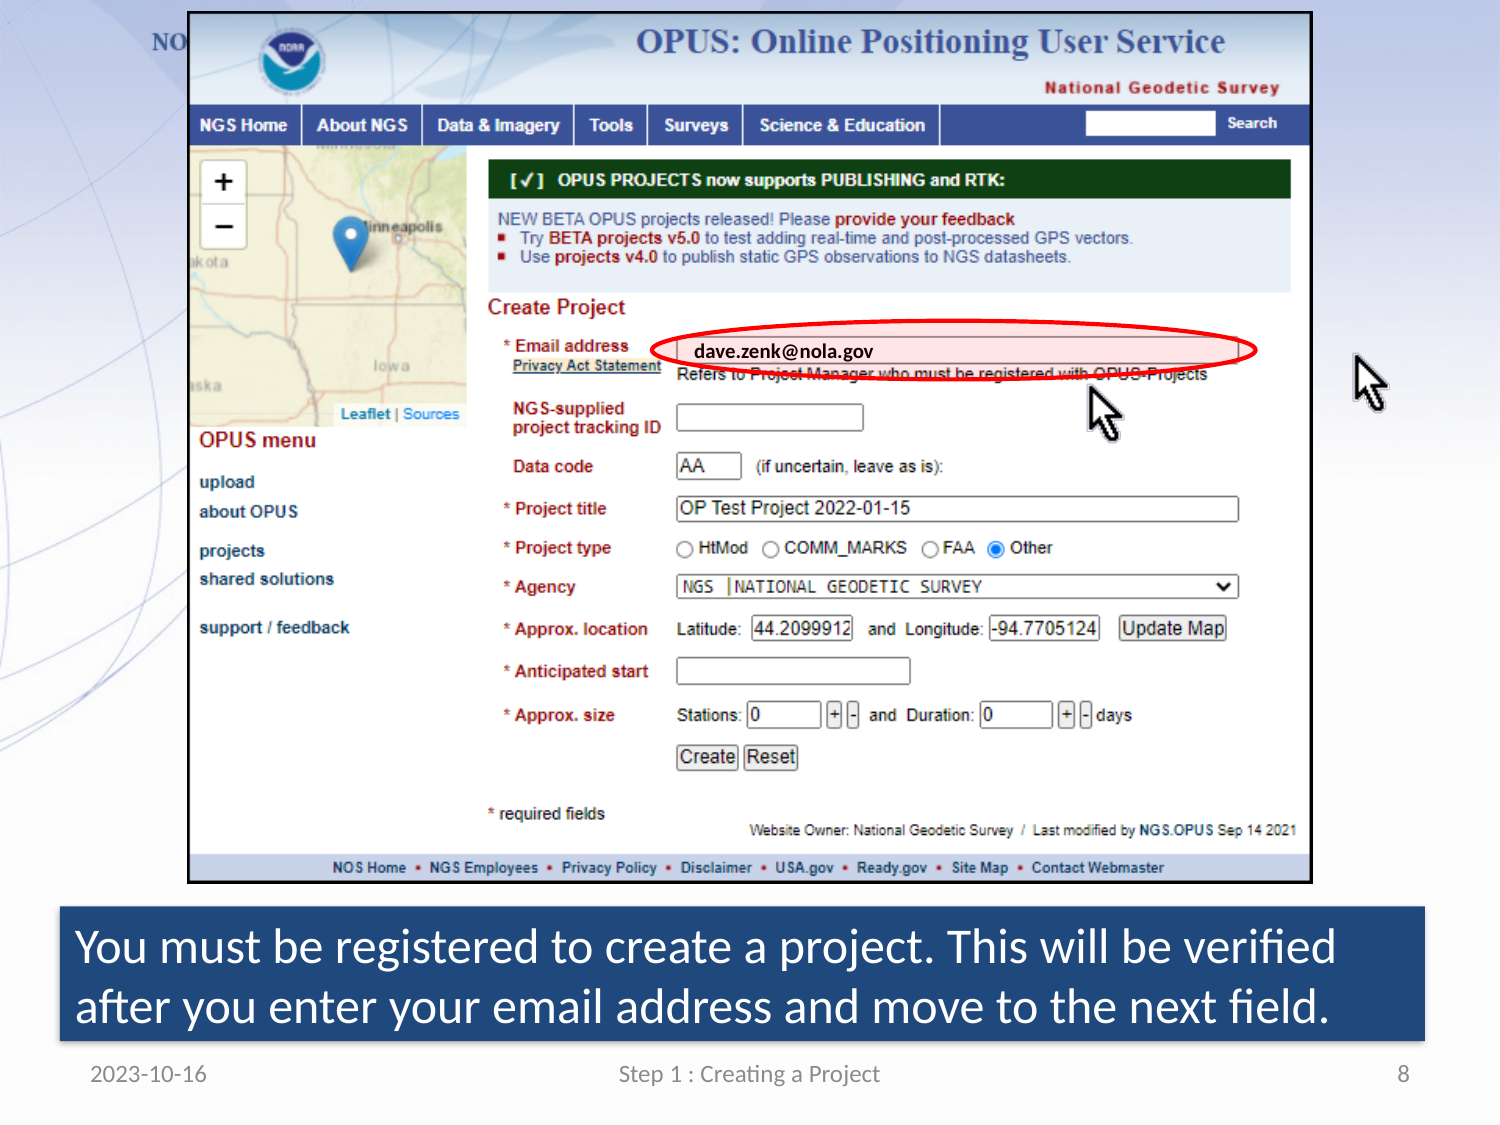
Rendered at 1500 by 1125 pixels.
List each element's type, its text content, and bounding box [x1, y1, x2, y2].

picture [0, 0, 1500, 1125]
footer Step 1 : Creating a Project [512, 1049, 988, 1103]
slide_number 8 [1074, 1048, 1425, 1103]
text_box You must be registered to create a project. This will be verified after you enter your email address and move to the next field. [59, 906, 1425, 1042]
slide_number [75, 1049, 425, 1103]
